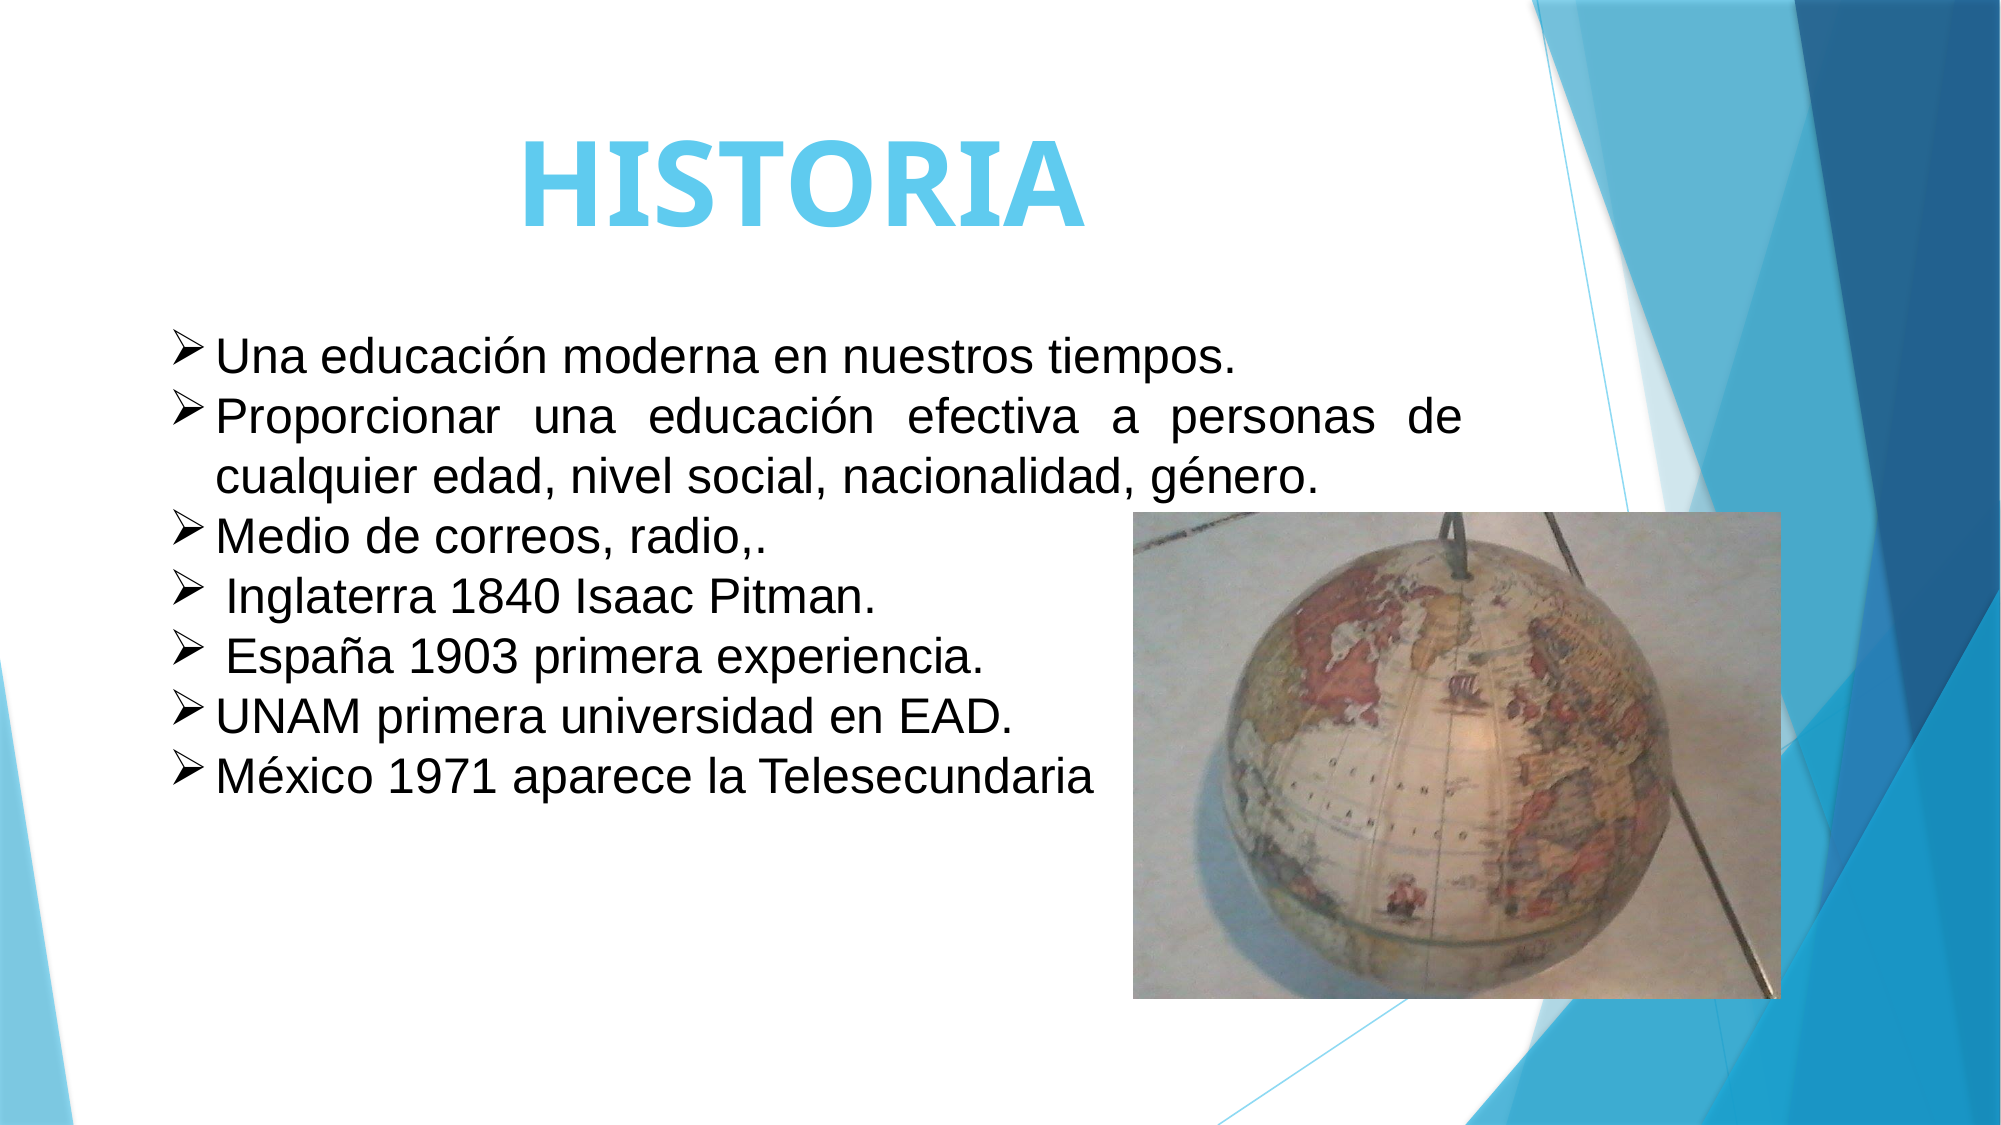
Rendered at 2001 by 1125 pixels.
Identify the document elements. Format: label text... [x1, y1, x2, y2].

title HISTORIA [111, 99, 1522, 317]
text_box Una educación moderna en nuestros tiempos. Proporcionar una educación efectiva a personas de cualquier edad, nivel social, nacionalidad, género. Medio de correos, radio,. Inglaterra 1840 Isaac Pitman. España 1903 primera experiencia. UNAM primera universidad en EAD. México 1971 aparece la Telesecundaria [153, 316, 1479, 872]
picture [1132, 511, 1782, 999]
